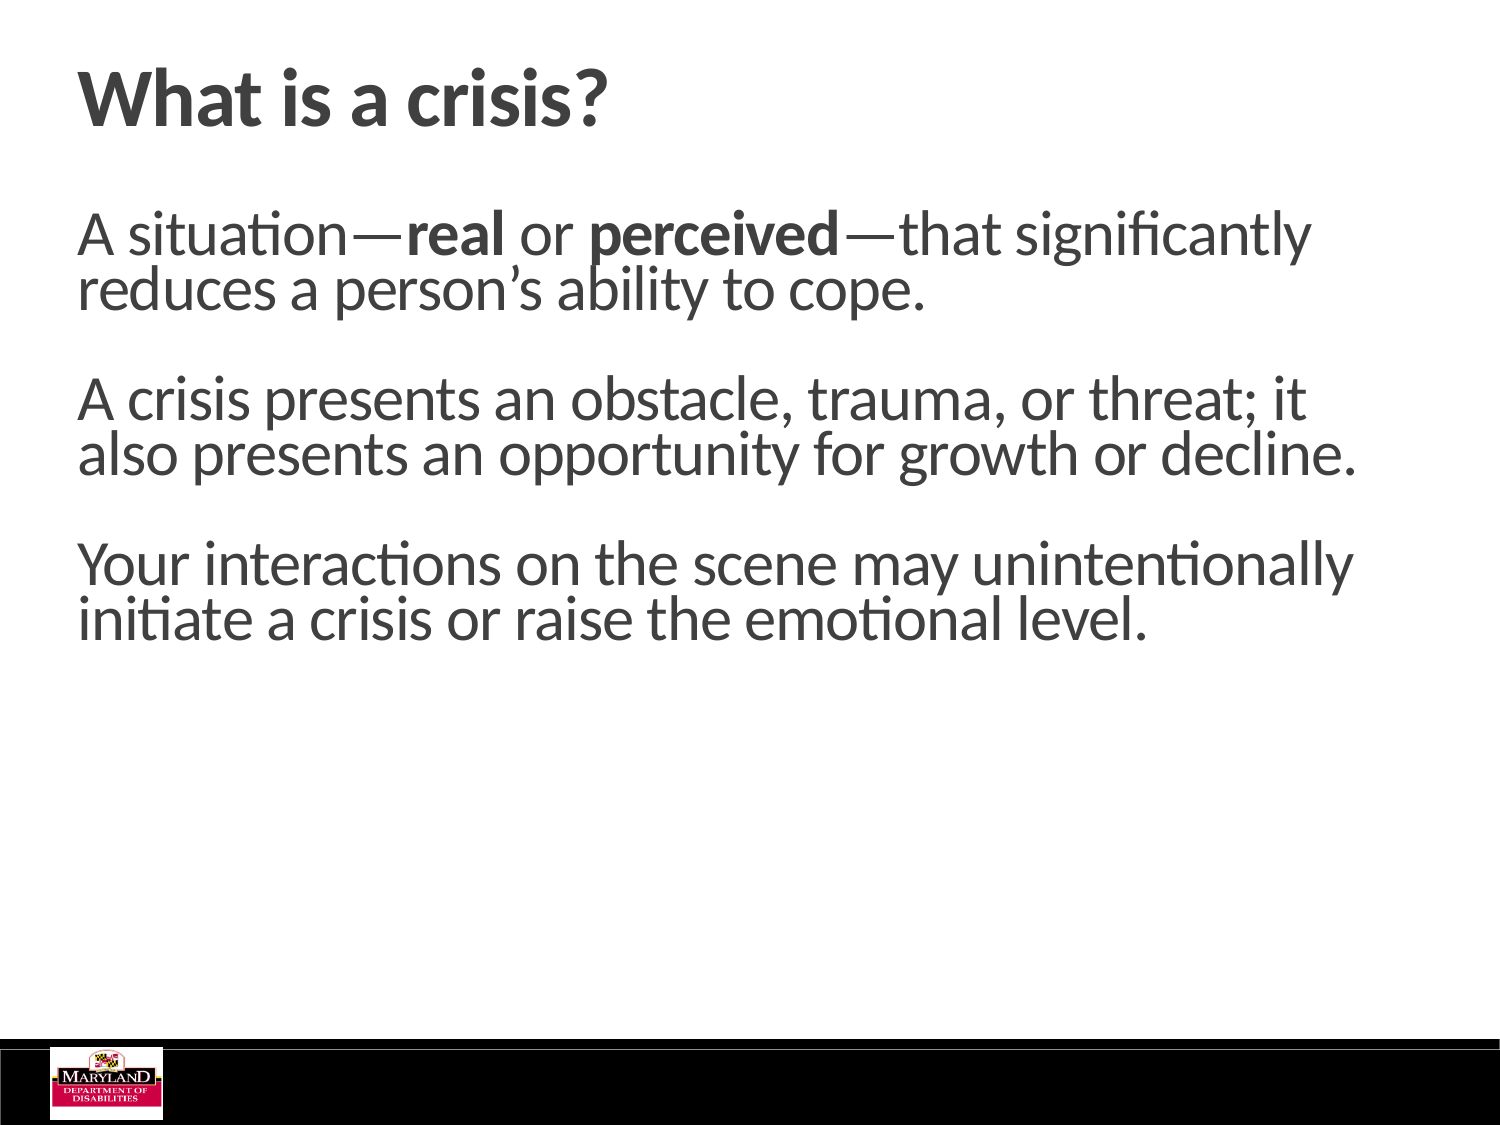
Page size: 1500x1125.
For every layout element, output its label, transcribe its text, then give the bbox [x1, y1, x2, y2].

picture [50, 1047, 163, 1120]
title What is a crisis? A situation—real or perceived—that significantly reduces a person’s ability to cope. A crisis presents an obstacle, trauma, or threat; it also presents an opportunity for growth or decline. Your interactions on the scene may unintentionally initiate a crisis or raise the emotional level. [62, 62, 1413, 1018]
